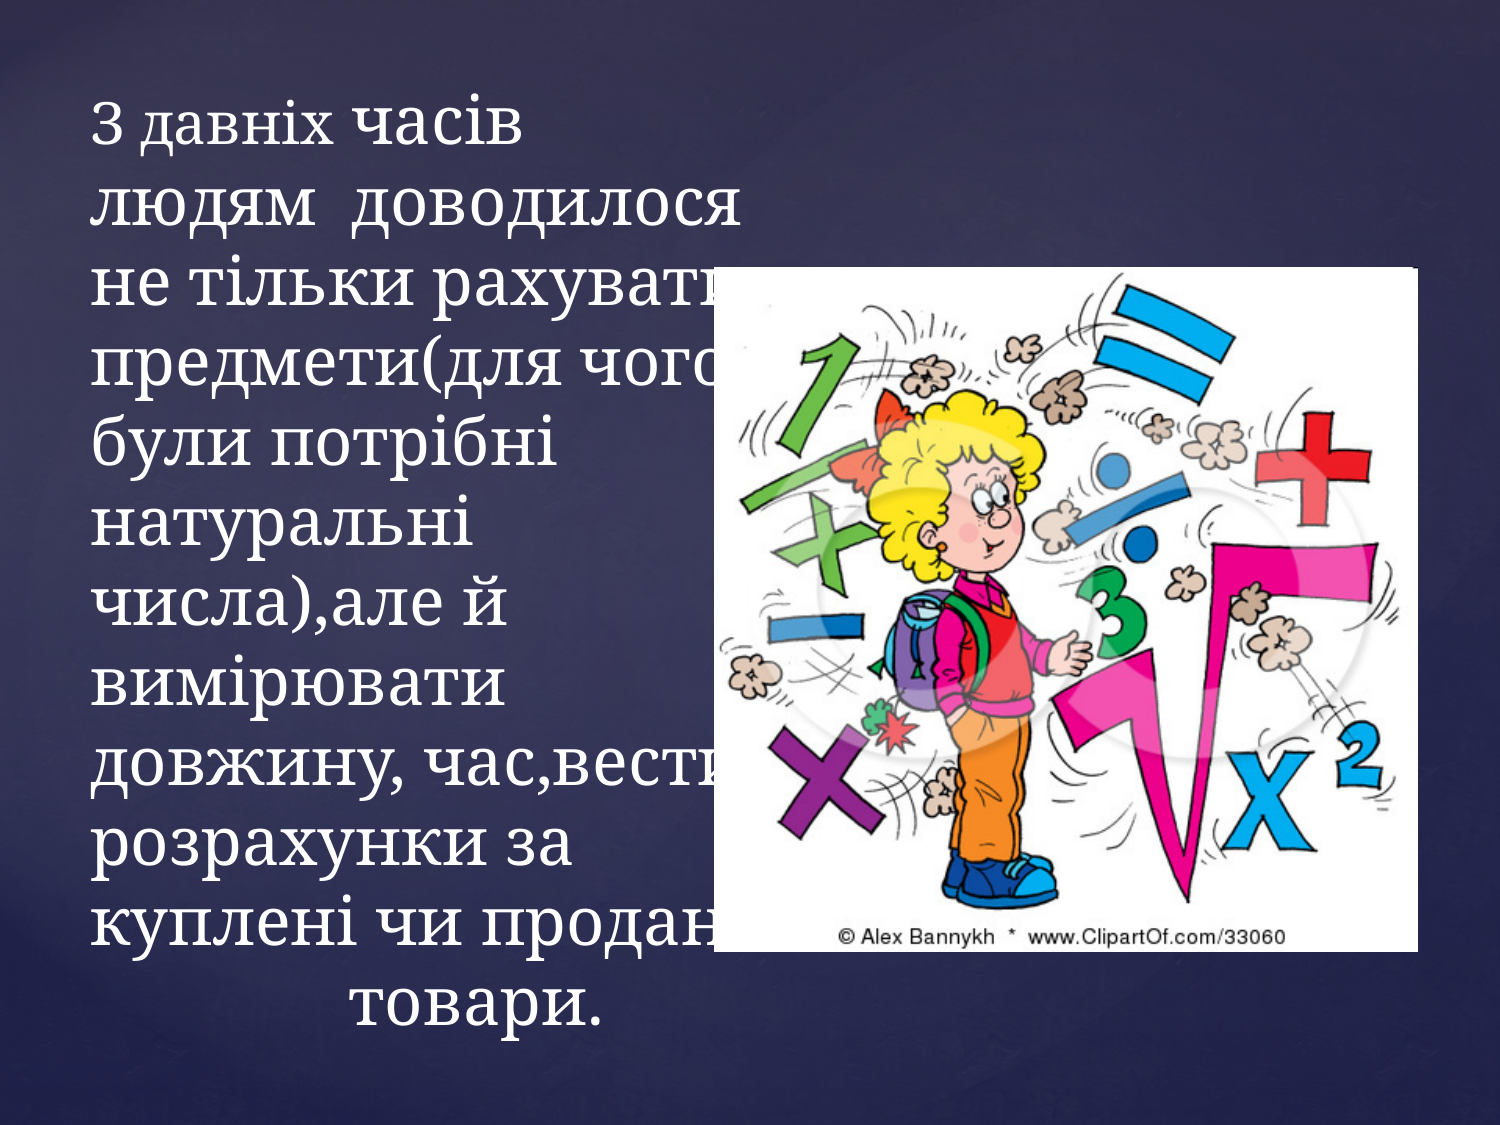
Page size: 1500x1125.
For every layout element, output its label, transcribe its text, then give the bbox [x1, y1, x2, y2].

title З давніх часів людям доводилося не тільки рахувати предмети(для чого були потрібні натуральні числа),але й вимірювати довжину, час,вести розрахунки за куплені чи продані товари. [75, 45, 1425, 1047]
picture [713, 266, 1419, 953]
